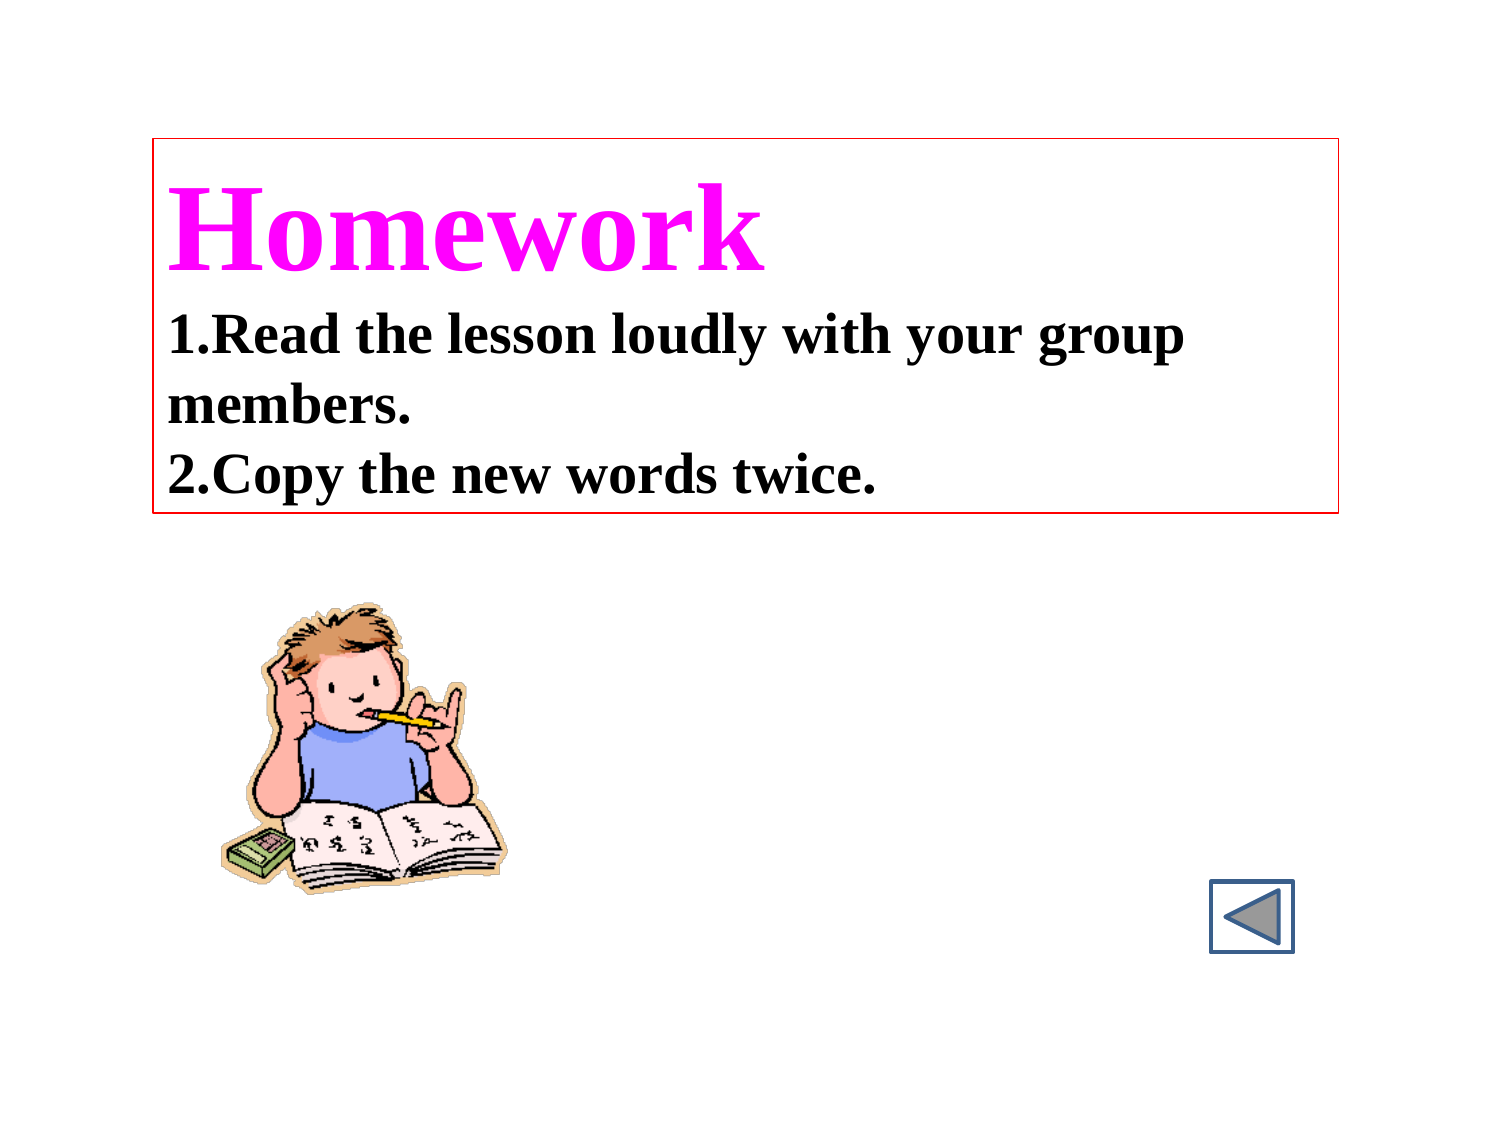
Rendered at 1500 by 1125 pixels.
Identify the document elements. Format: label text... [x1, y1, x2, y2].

text_box [1209, 879, 1295, 954]
picture [220, 599, 512, 899]
text_box Homework 1.Read the lesson loudly with your group members. 2.Copy the new words twice. [153, 138, 1339, 513]
